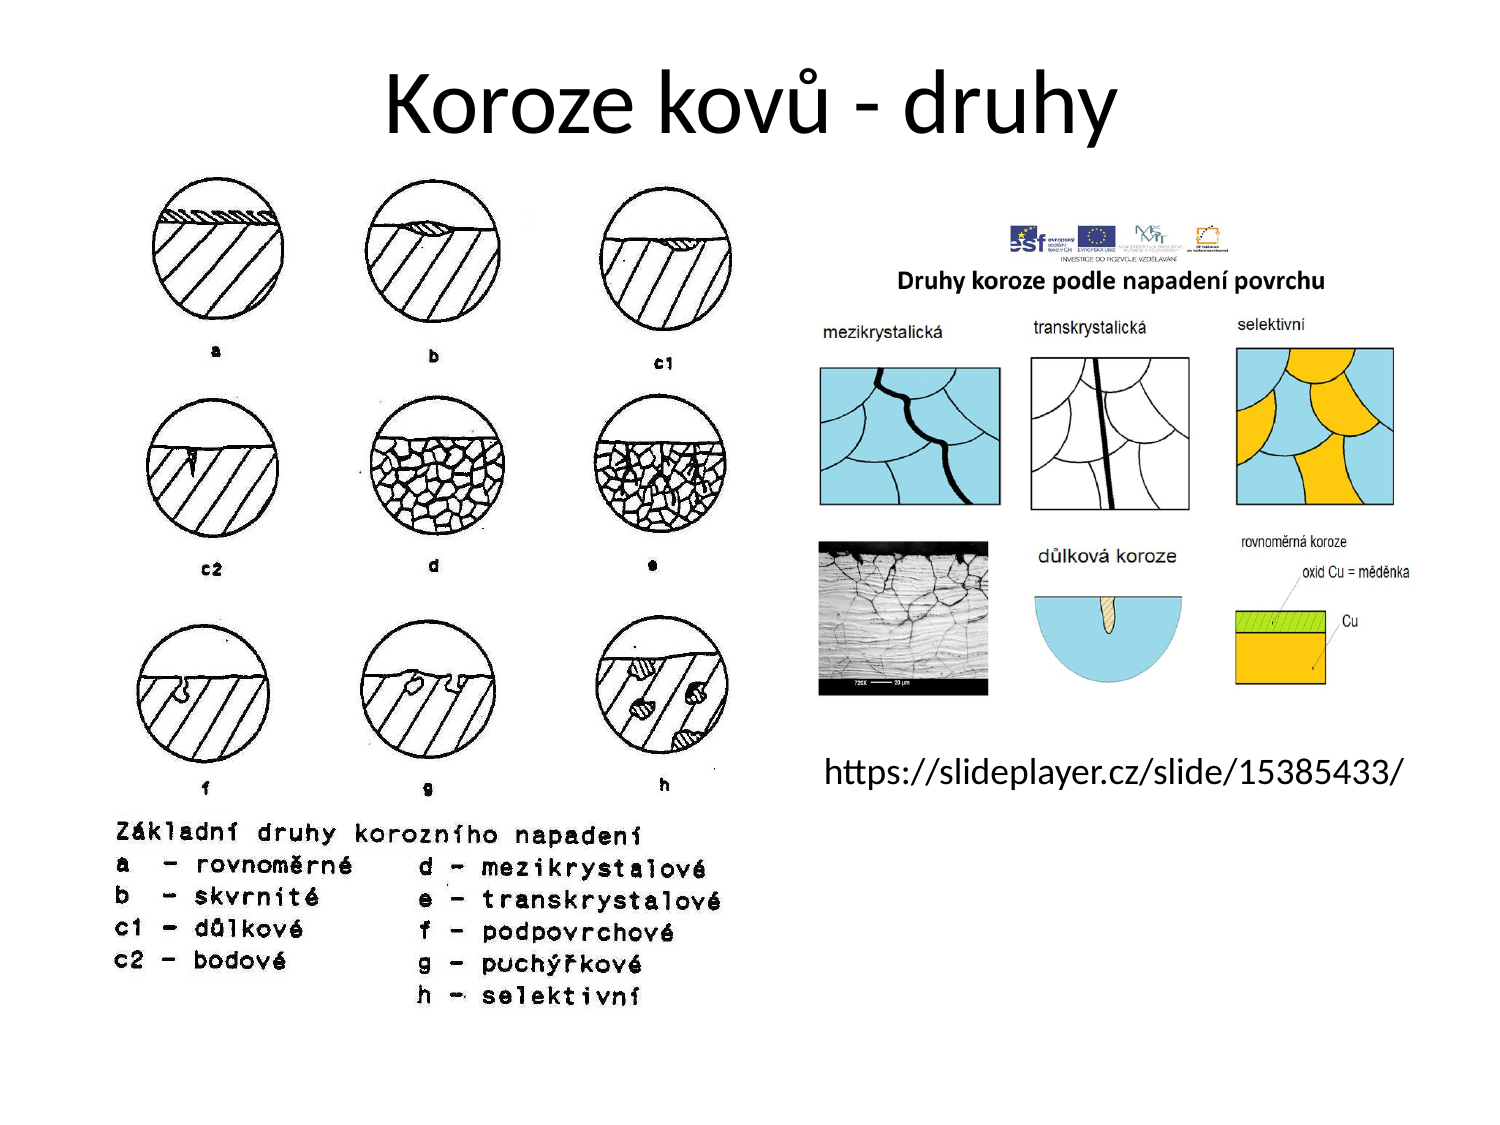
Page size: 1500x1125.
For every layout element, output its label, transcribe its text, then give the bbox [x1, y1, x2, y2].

text_box https://slideplayer.cz/slide/15385433/ [808, 739, 1437, 800]
title Koroze kovů - druhy [76, 2, 1427, 191]
picture [785, 219, 1437, 709]
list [111, 172, 748, 1012]
